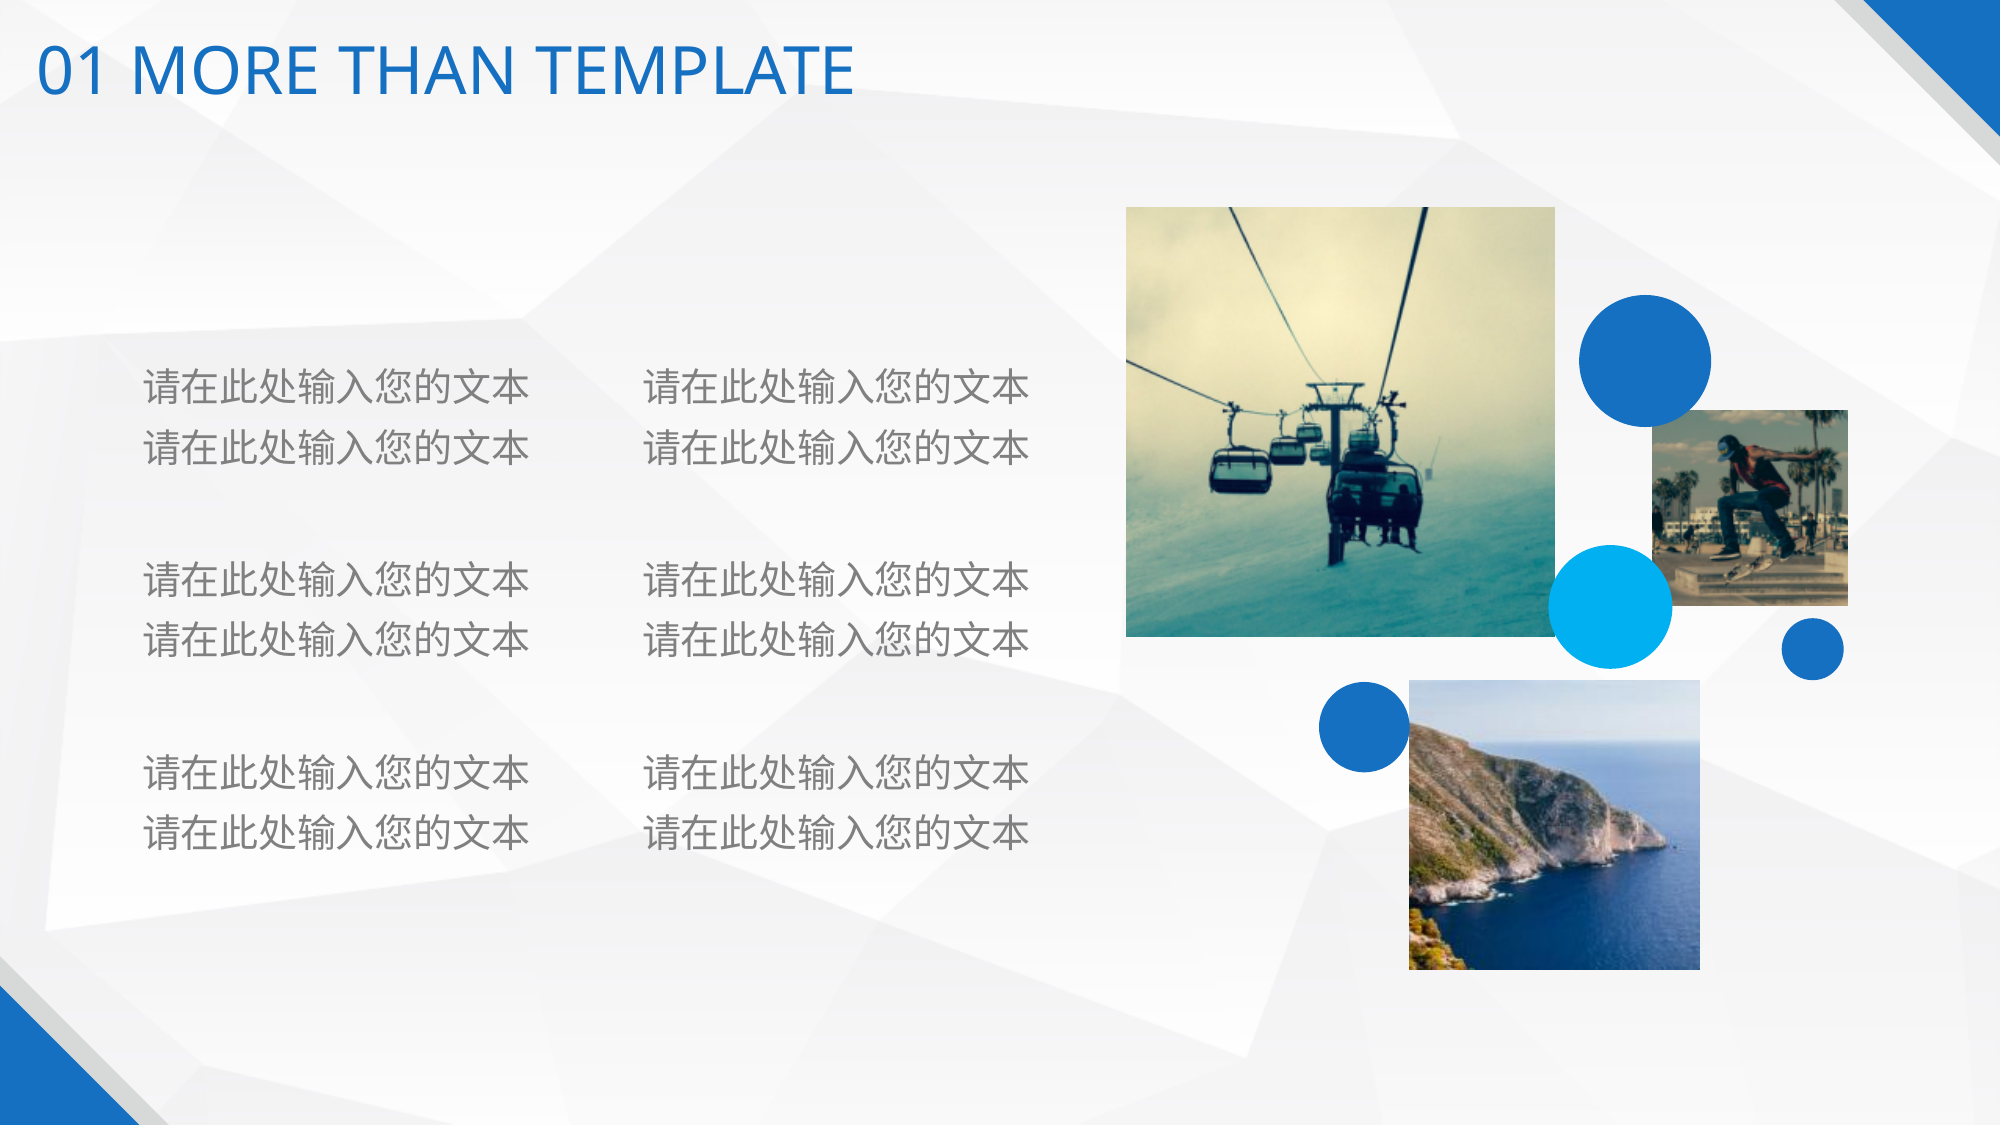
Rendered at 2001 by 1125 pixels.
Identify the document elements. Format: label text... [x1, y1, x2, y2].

text_box 01 MORE THAN TEMPLATE [3, 20, 891, 115]
text_box 请在此处输入您的文本 请在此处输入您的文本 [616, 341, 1056, 478]
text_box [0, 956, 169, 1125]
text_box 请在此处输入您的文本 请在此处输入您的文本 [616, 534, 1056, 671]
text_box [1834, 0, 2000, 166]
text_box [1317, 680, 1409, 774]
text_box 请在此处输入您的文本 请在此处输入您的文本 [116, 727, 556, 863]
text_box [1578, 293, 1713, 429]
text_box 请在此处输入您的文本 请在此处输入您的文本 [116, 341, 556, 478]
picture [0, 0, 2000, 1125]
text_box 请在此处输入您的文本 请在此处输入您的文本 [116, 534, 556, 671]
text_box [1780, 617, 1845, 682]
text_box [1555, 544, 1674, 670]
text_box 请在此处输入您的文本 请在此处输入您的文本 [616, 727, 1056, 863]
